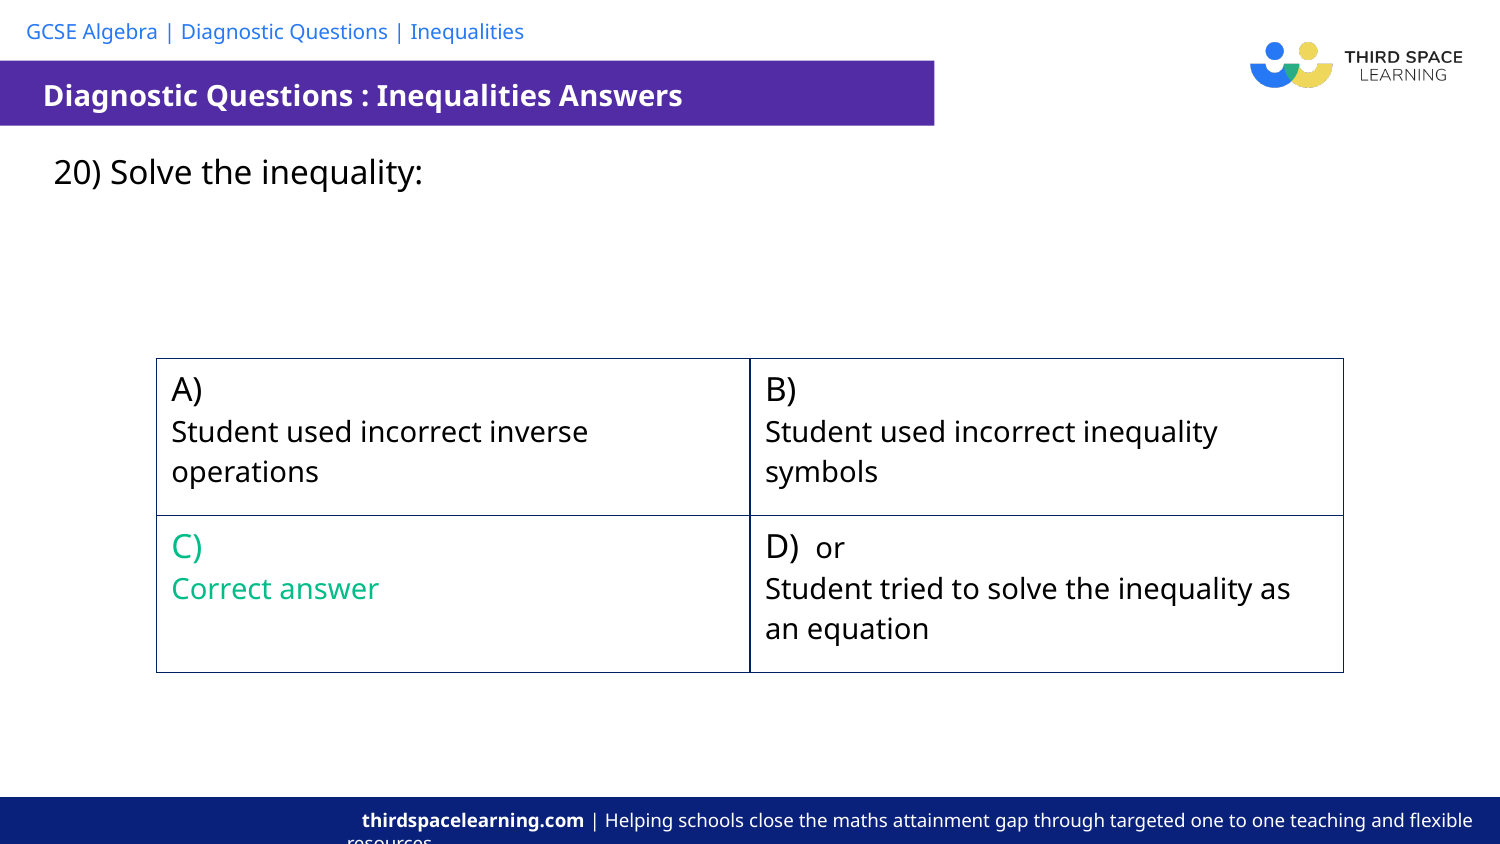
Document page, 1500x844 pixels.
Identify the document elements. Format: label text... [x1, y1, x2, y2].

picture [1250, 33, 1465, 99]
text_box Diagnostic Questions : Inequalities Answers [27, 61, 778, 127]
